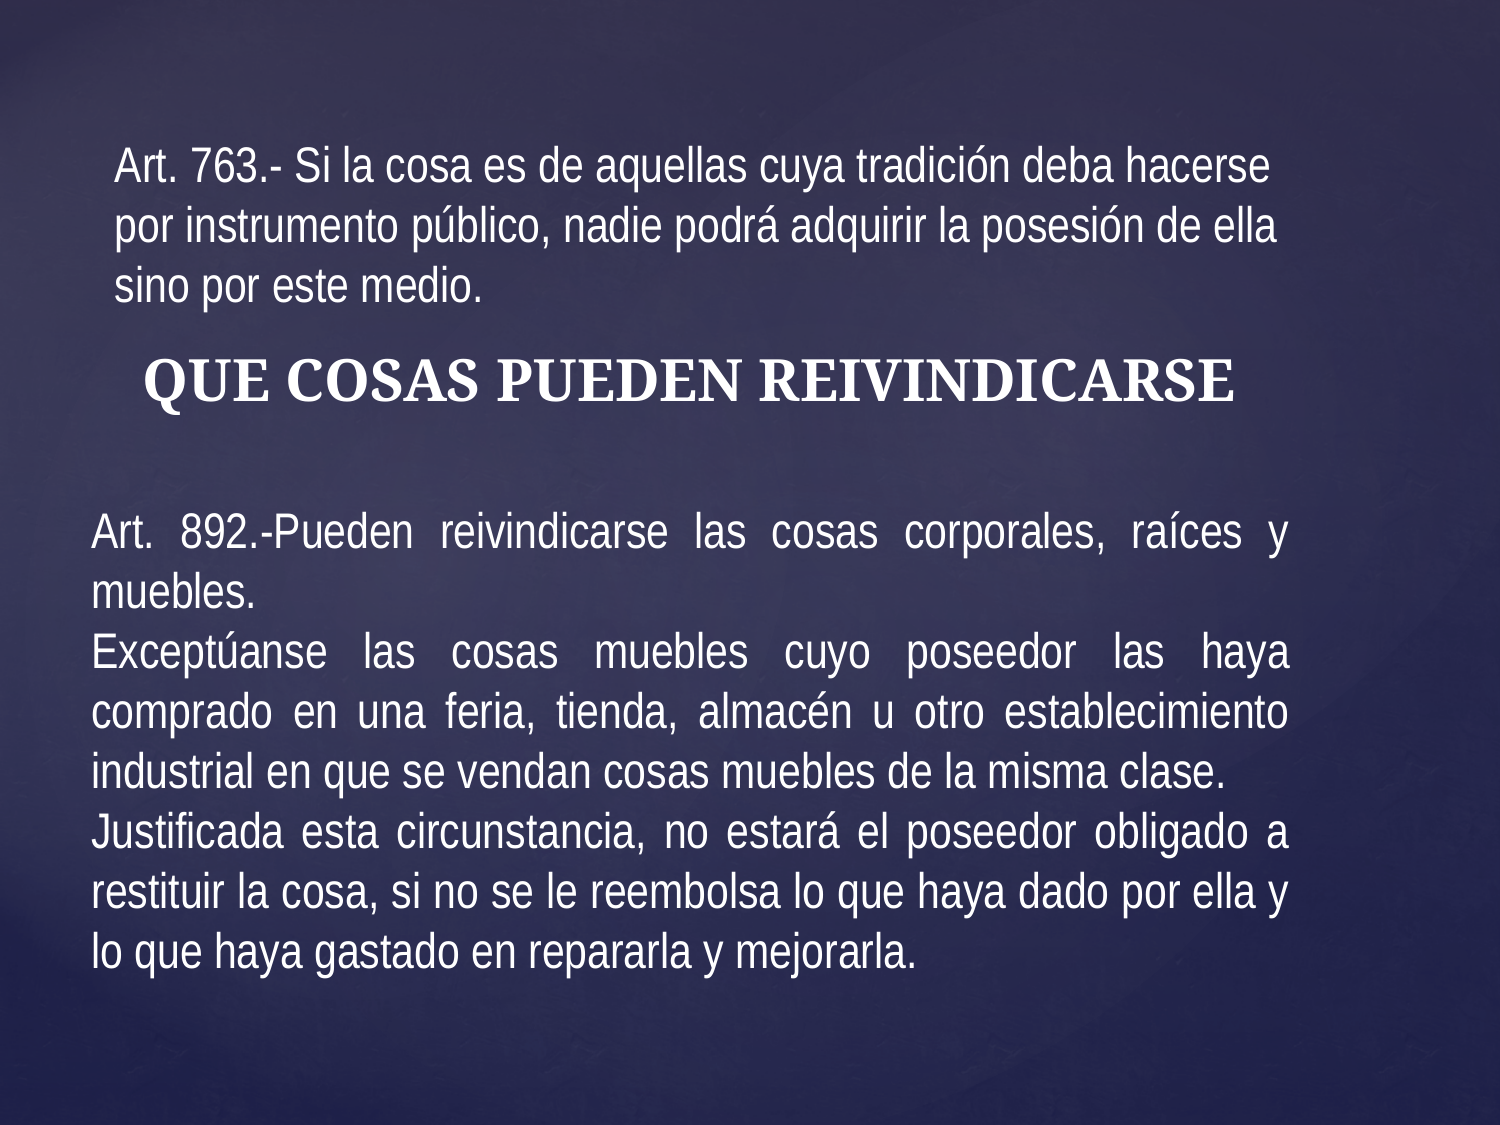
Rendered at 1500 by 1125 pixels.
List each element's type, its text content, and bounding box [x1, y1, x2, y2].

text_box Art. 763.- Si la cosa es de aquellas cuya tradición deba hacerse por instrumento público, nadie podrá adquirir la posesión de ella sino por este medio. [100, 125, 1329, 321]
text_box QUE COSAS PUEDEN REIVINDICARSE [128, 335, 1251, 421]
text_box Art. 892.-Pueden reivindicarse las cosas corporales, raíces y muebles. Exceptúanse las cosas muebles cuyo poseedor las haya comprado en una feria, tienda, almacén u otro establecimiento industrial en que se vendan cosas muebles de la misma clase. Justificada esta circunstancia, no estará el poseedor obligado a restituir la cosa, si no se le reembolsa lo que haya dado por ella y lo que haya gastado en repararla y mejorarla. [76, 491, 1306, 987]
